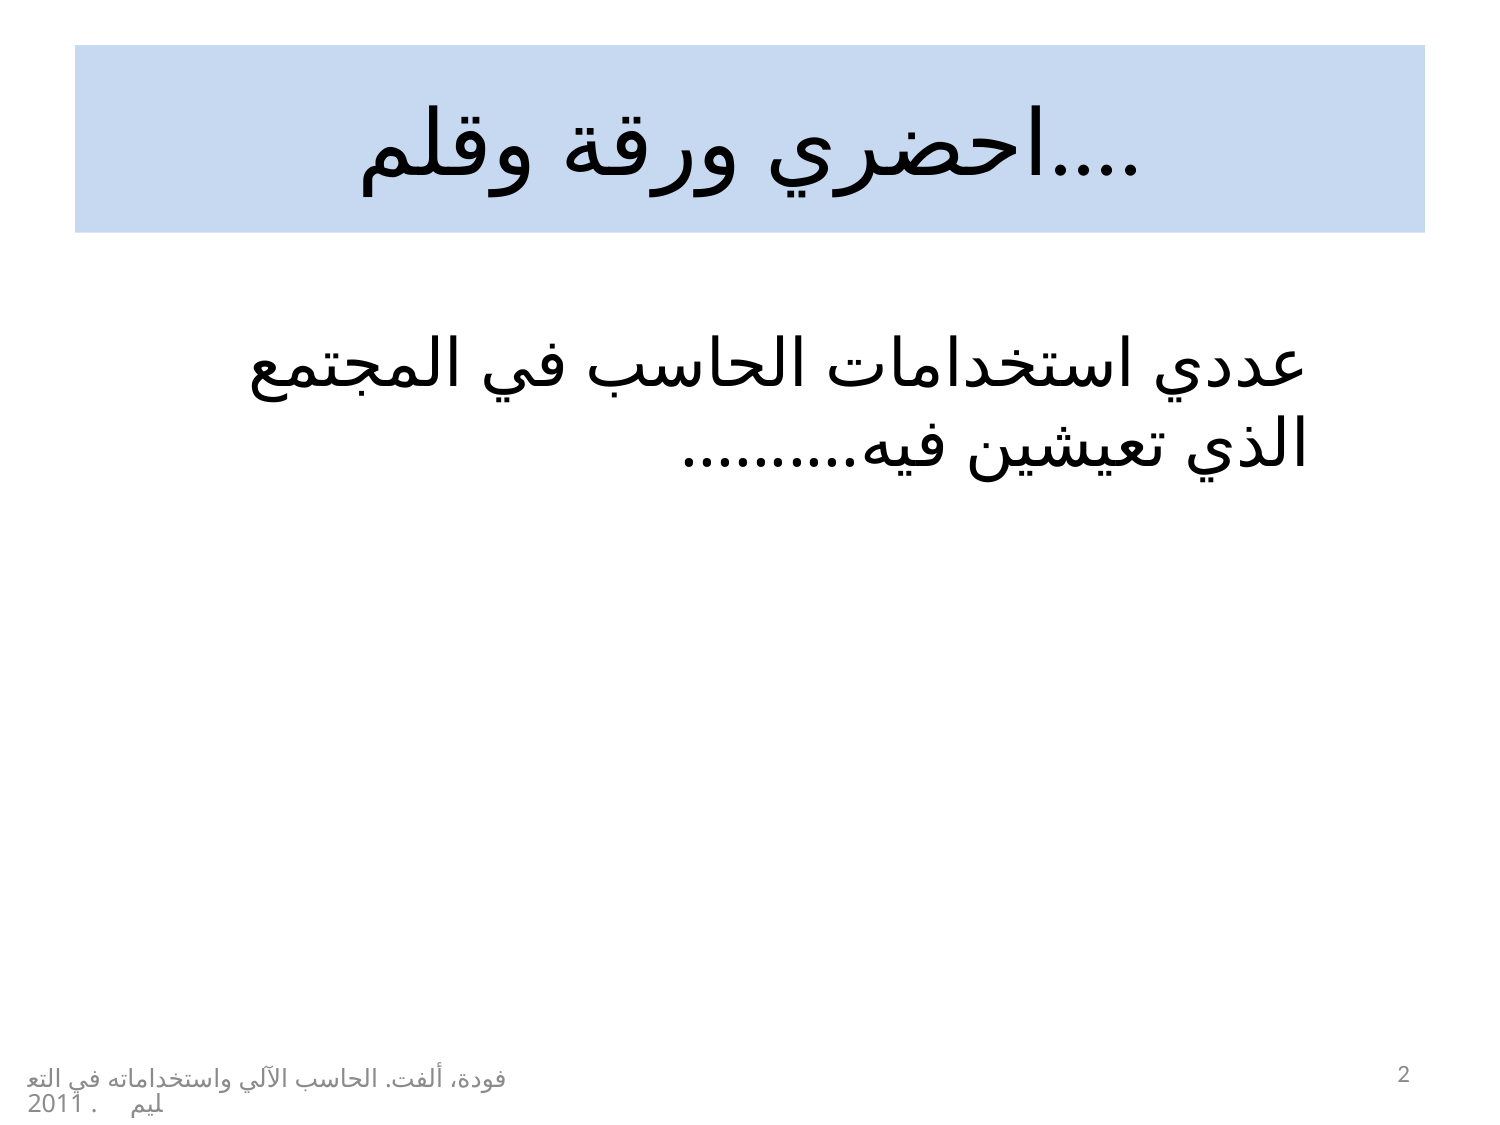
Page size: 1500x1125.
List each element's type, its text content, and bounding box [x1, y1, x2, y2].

title احضري ورقة وقلم.... [75, 45, 1425, 233]
slide_number 2 [1074, 1042, 1425, 1103]
text_box عددي استخدامات الحاسب في المجتمع الذي تعيشين فيه.......... [174, 312, 1325, 488]
footer فودة، ألفت. الحاسب الآلي واستخداماته في التعليم. 2011 [12, 1050, 525, 1110]
